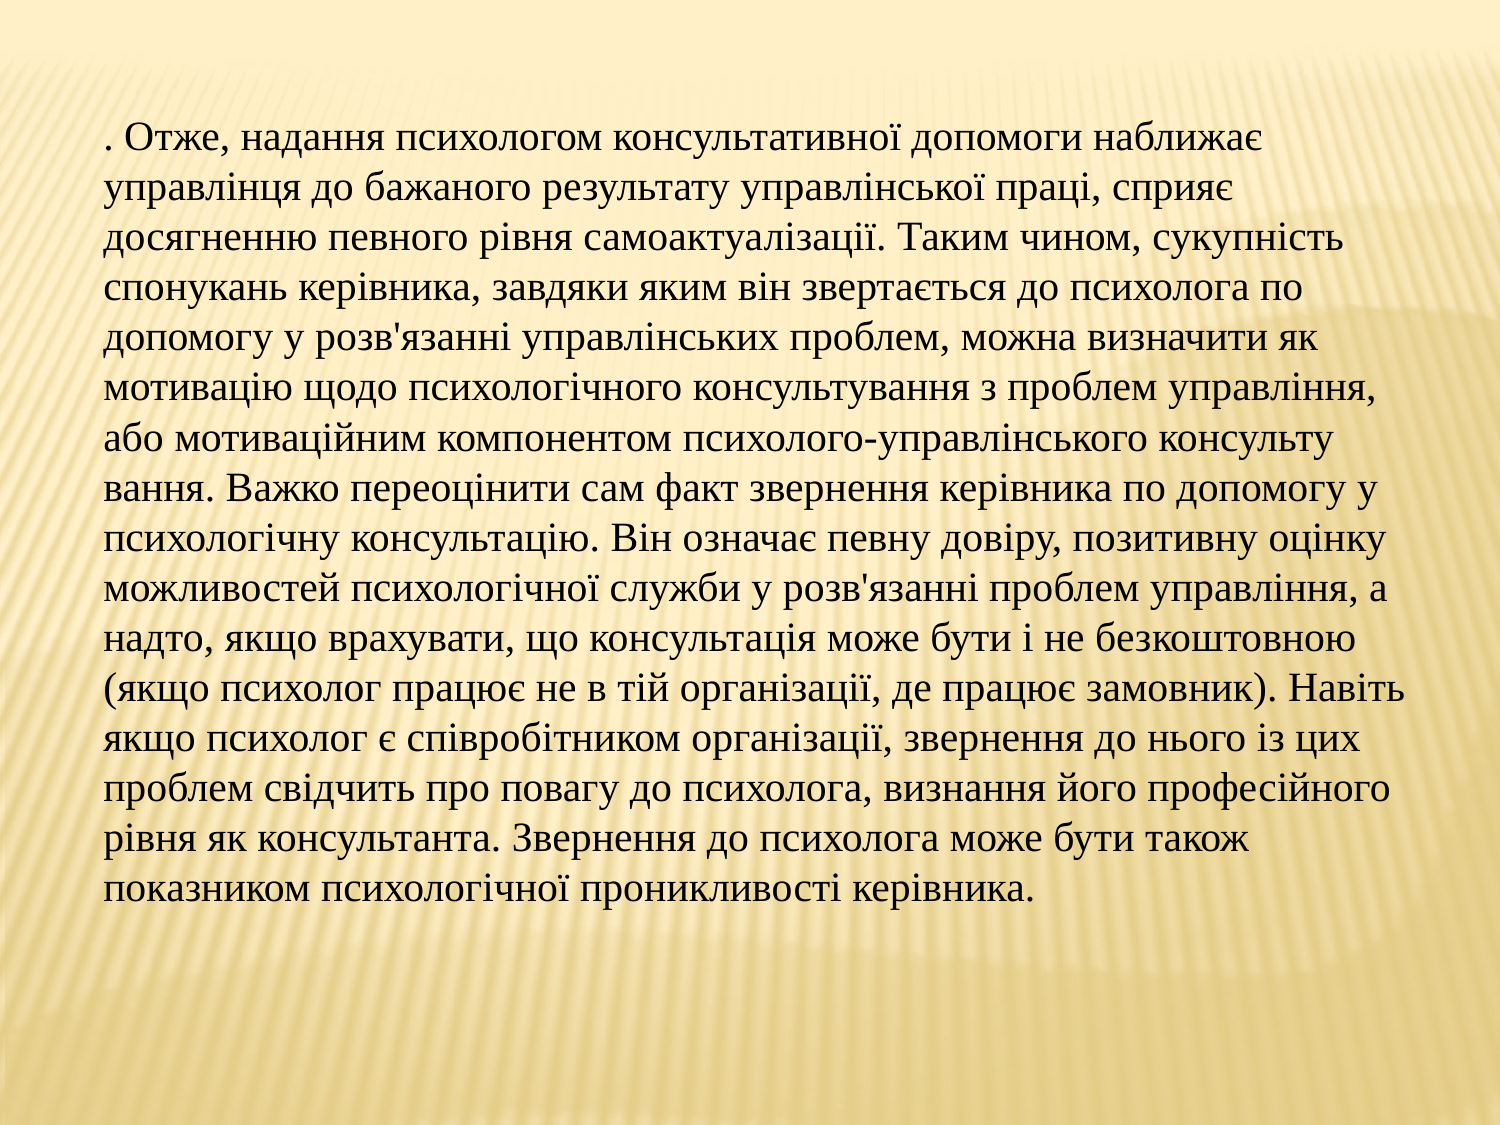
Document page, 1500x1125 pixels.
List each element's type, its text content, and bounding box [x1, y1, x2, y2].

text_box . Отже, надання пси­хологом консультативної допомоги наближає управлінця до бажа­ного результату управлінської праці, сприяє досягненню певного рівня самоактуалізації. Таким чином, сукупність спонукань керівника, завдяки яким він звертається до психолога по допомогу у розв'я­занні управлінських проблем, можна визначити як мотивацію щодо психологічного консультування з проблем управління, або мо­тиваційним компонентом психолого-управлінського консульту­вання. Важко переоцінити сам факт звернення керівника по допомогу у психологічну консультацію. Він означає певну довіру, позитивну оцін­ку можливостей психологічної служби у розв'язанні проблем управ­ління, а надто, якщо врахувати, що консультація може бути і не без­коштовною (якщо психолог працює не в тій організації, де працює замовник). Навіть якщо психолог є співробітником організації, звер­нення до нього із цих проблем свідчить про повагу до психолога, визнання його професійного рівня як консультанта. Звернення до психолога може бути також показником психологічної проникливості керівника. [88, 101, 1459, 917]
